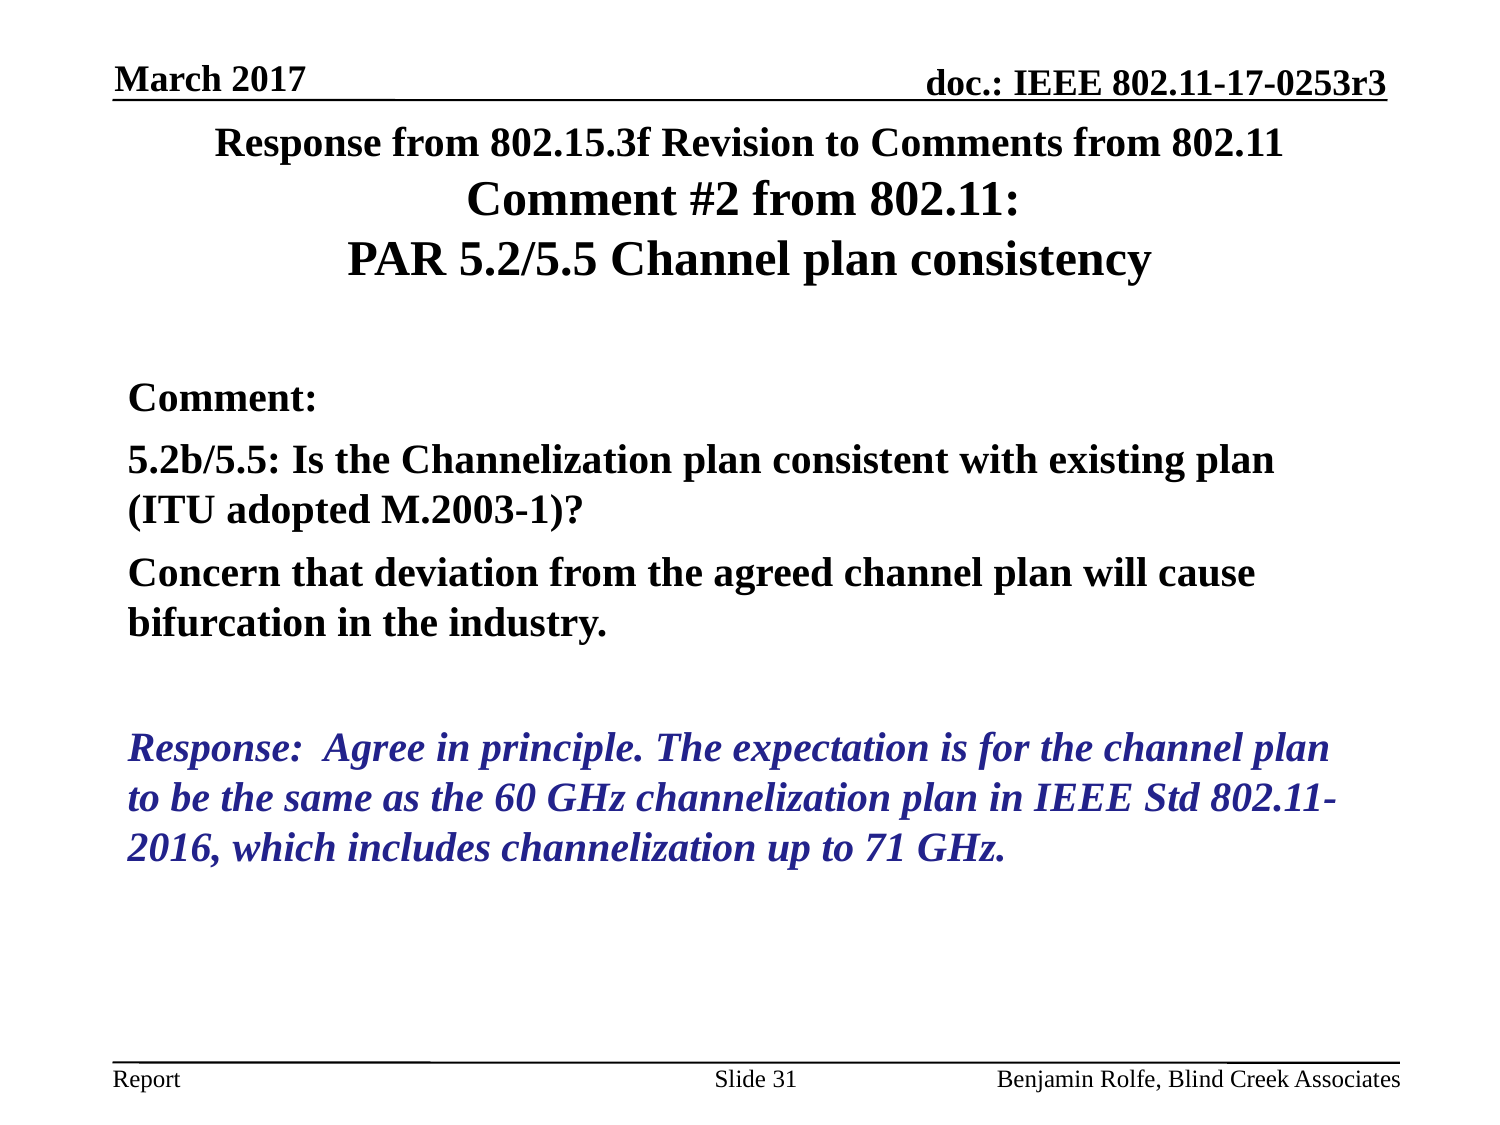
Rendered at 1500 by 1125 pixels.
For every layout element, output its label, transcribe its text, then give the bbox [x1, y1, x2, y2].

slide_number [114, 54, 423, 100]
footer Benjamin Rolfe, Blind Creek Associates [878, 1061, 1402, 1093]
title Response from 802.15.3f Revision to Comments from 802.11 Comment #2 from 802.11: PAR 5.2/5.5 Channel plan consistency [112, 112, 1388, 288]
list Comment: 5.2b/5.5: Is the Channelization plan consistent with existing plan (ITU adopted M.2003-1)? Concern that deviation from the agreed channel plan will cause bifurcation in the industry. Response: Agree in principle. The expectation is for the channel plan to be the same as the 60 GHz channelization plan in IEEE Std 802.11-2016, which includes channelization up to 71 GHz. [112, 361, 1388, 974]
slide_number Slide 31 [712, 1061, 800, 1123]
